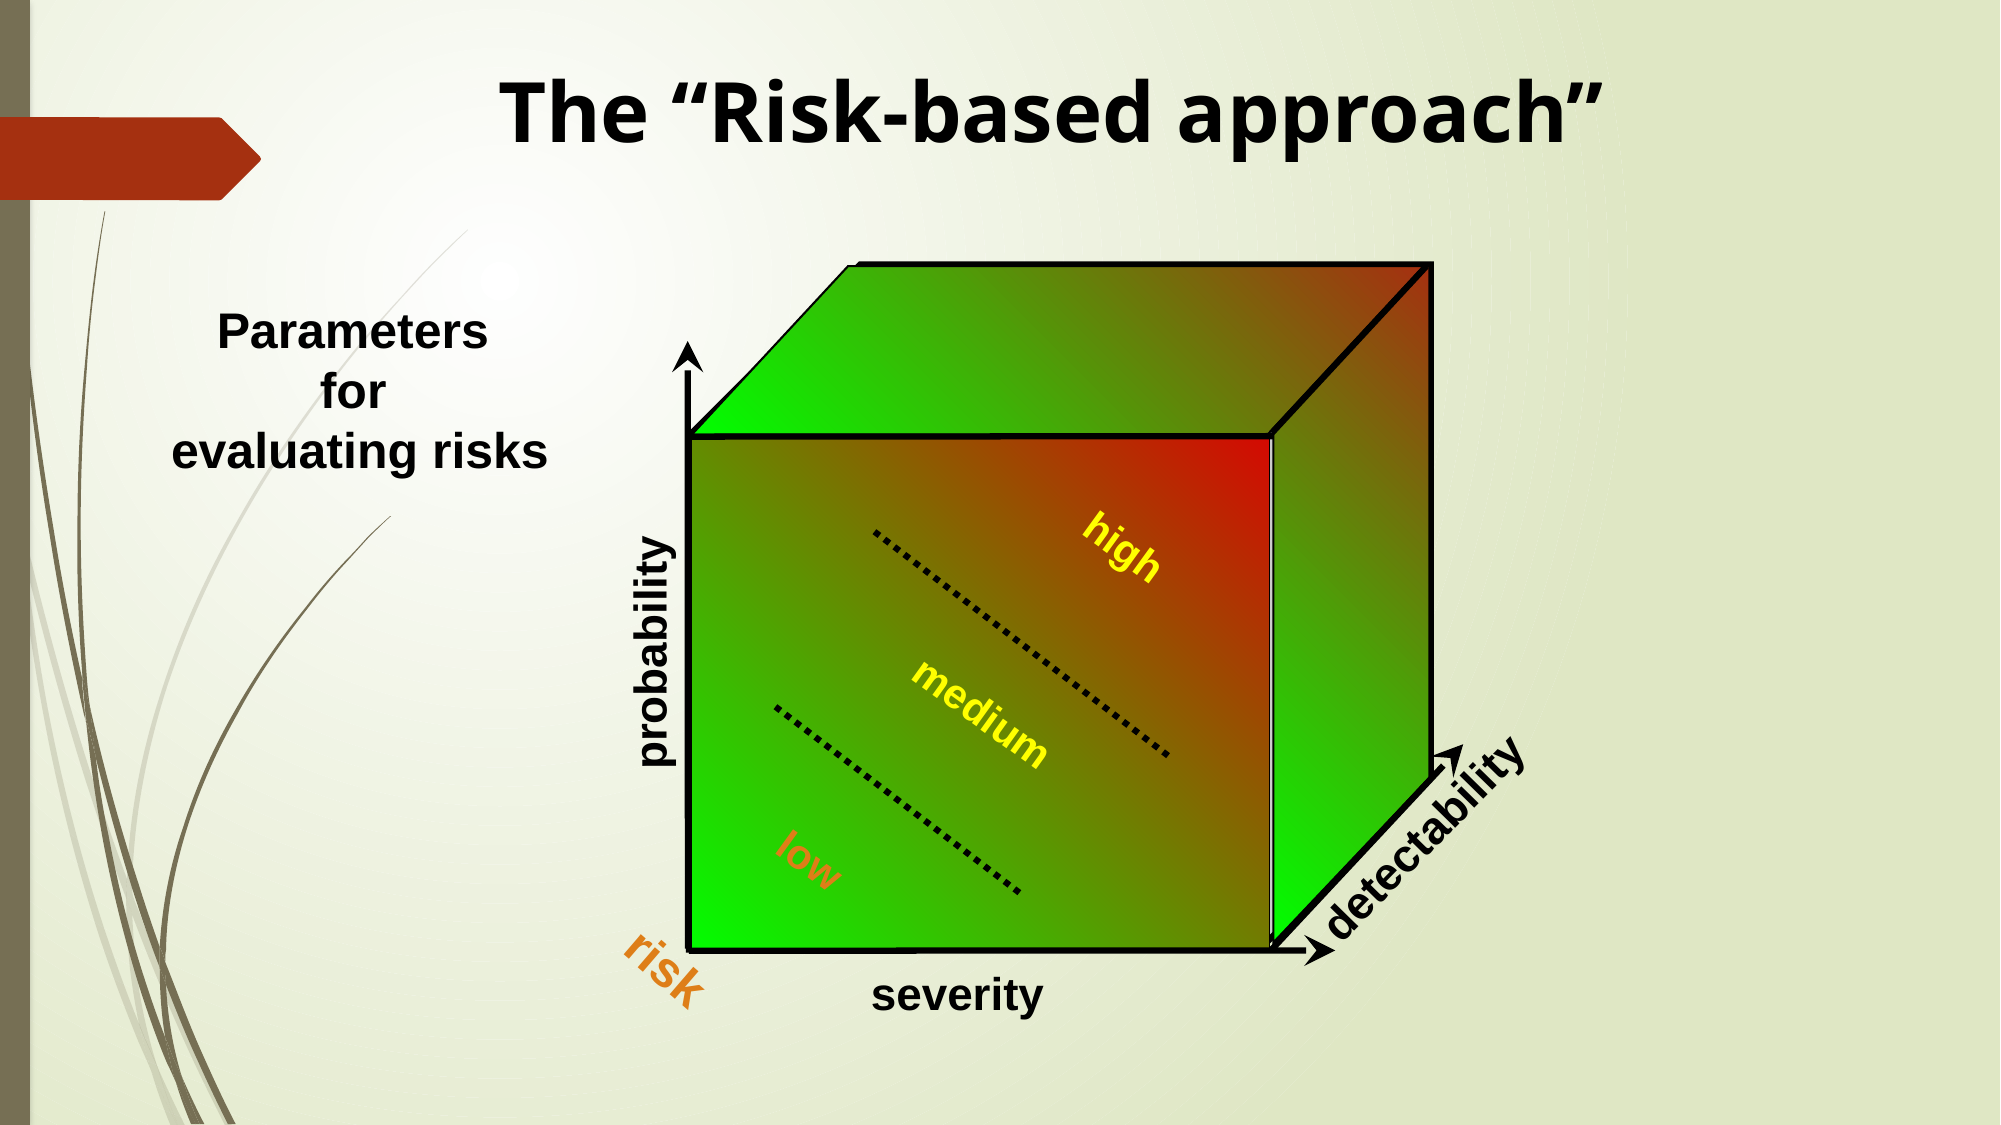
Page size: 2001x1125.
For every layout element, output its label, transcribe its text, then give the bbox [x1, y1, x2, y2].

text_box Parameters for evaluating risks [147, 290, 573, 486]
text_box [691, 437, 1270, 949]
text_box [1273, 264, 1430, 943]
text_box [691, 266, 1424, 435]
text_box [1441, 744, 1462, 754]
text_box probability [613, 520, 684, 785]
text_box medium [888, 629, 1080, 794]
text_box high [1058, 485, 1192, 607]
text_box [677, 341, 699, 362]
text_box risk [598, 899, 738, 1034]
text_box detectability [1292, 705, 1551, 967]
text_box low [752, 804, 871, 915]
text_box [1314, 940, 1329, 961]
text_box severity [856, 956, 1059, 1027]
text_box The “Risk-based approach” [430, 51, 1673, 167]
